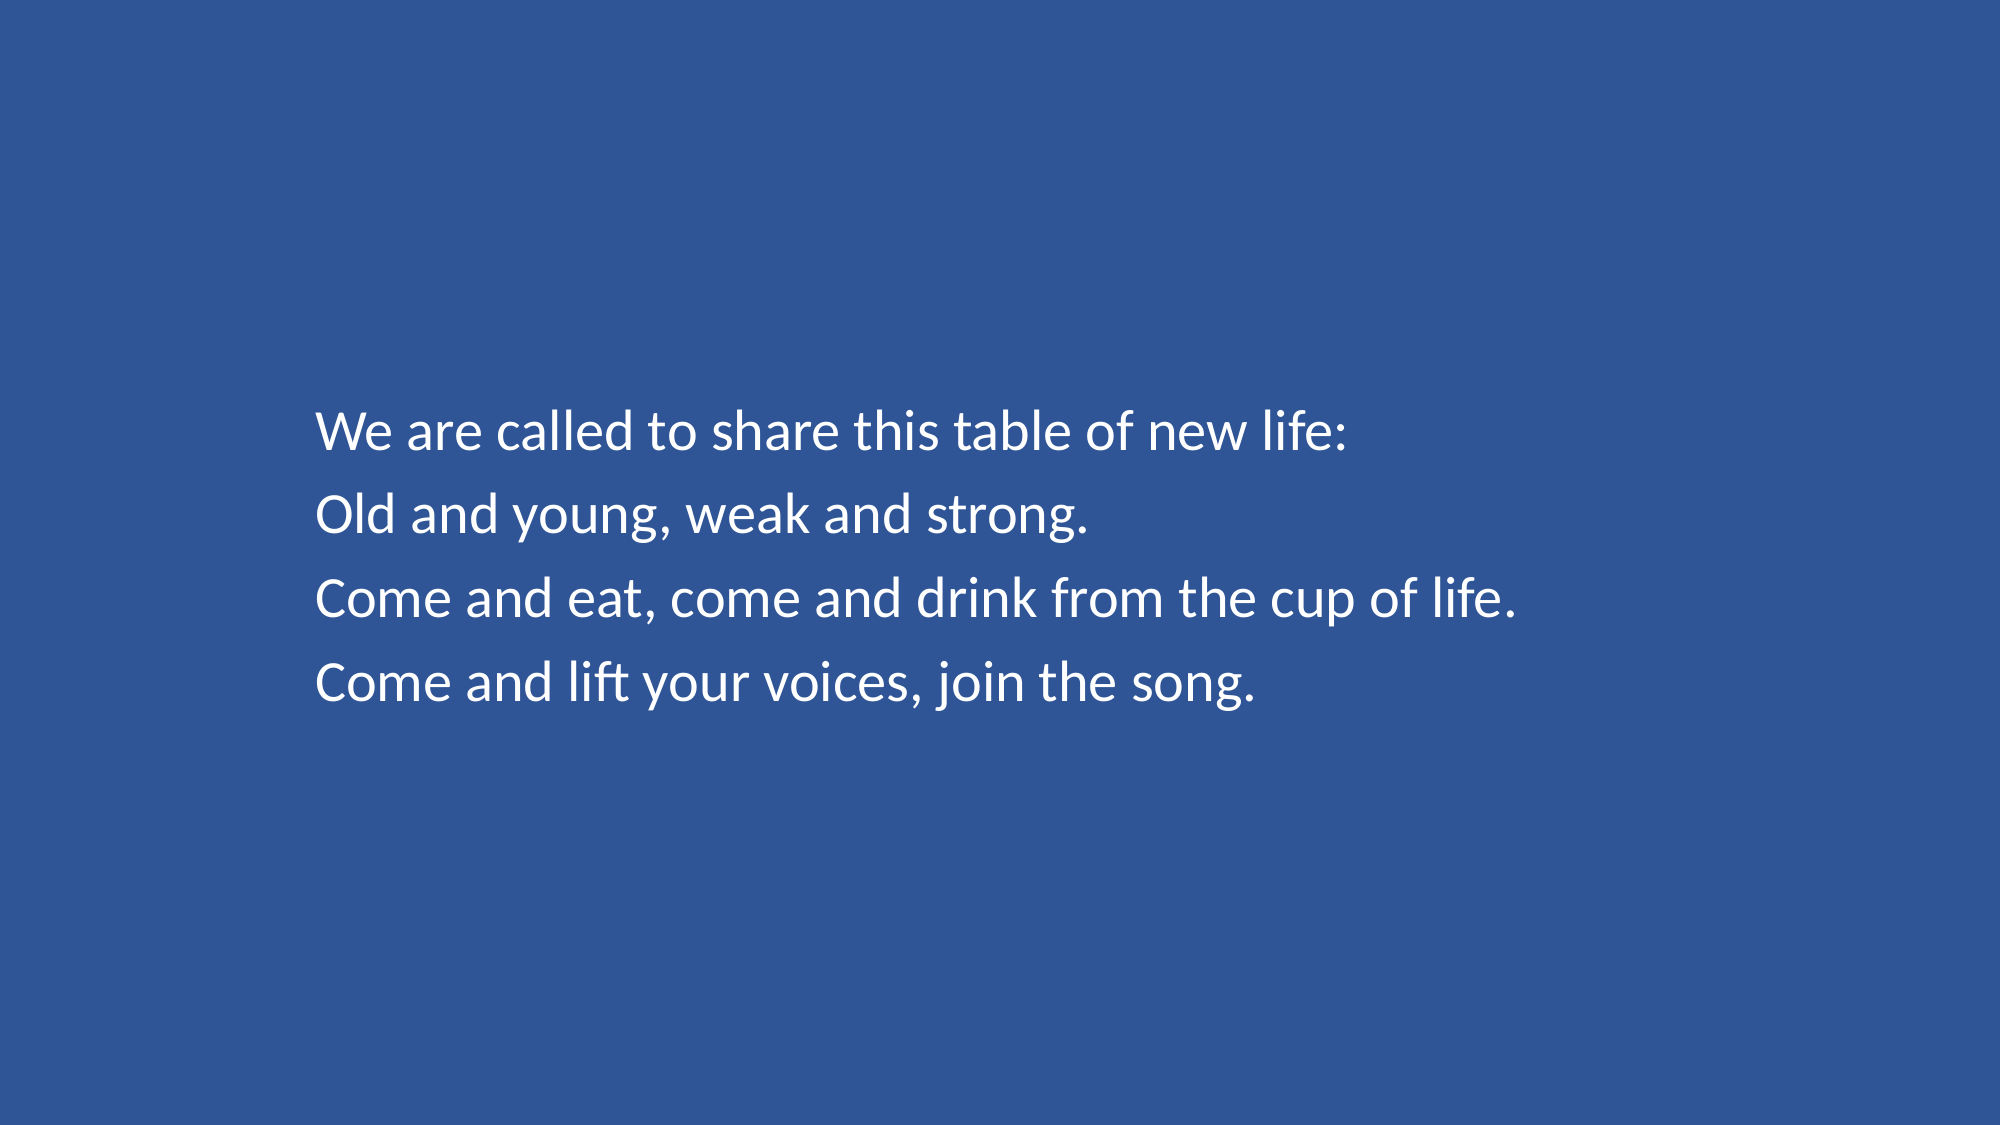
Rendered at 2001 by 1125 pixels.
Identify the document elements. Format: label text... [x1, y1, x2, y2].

list We are called to share this table of new life: Old and young, weak and strong. Come and eat, come and drink from the cup of life. Come and lift your voices, join the song. [300, 392, 1700, 733]
